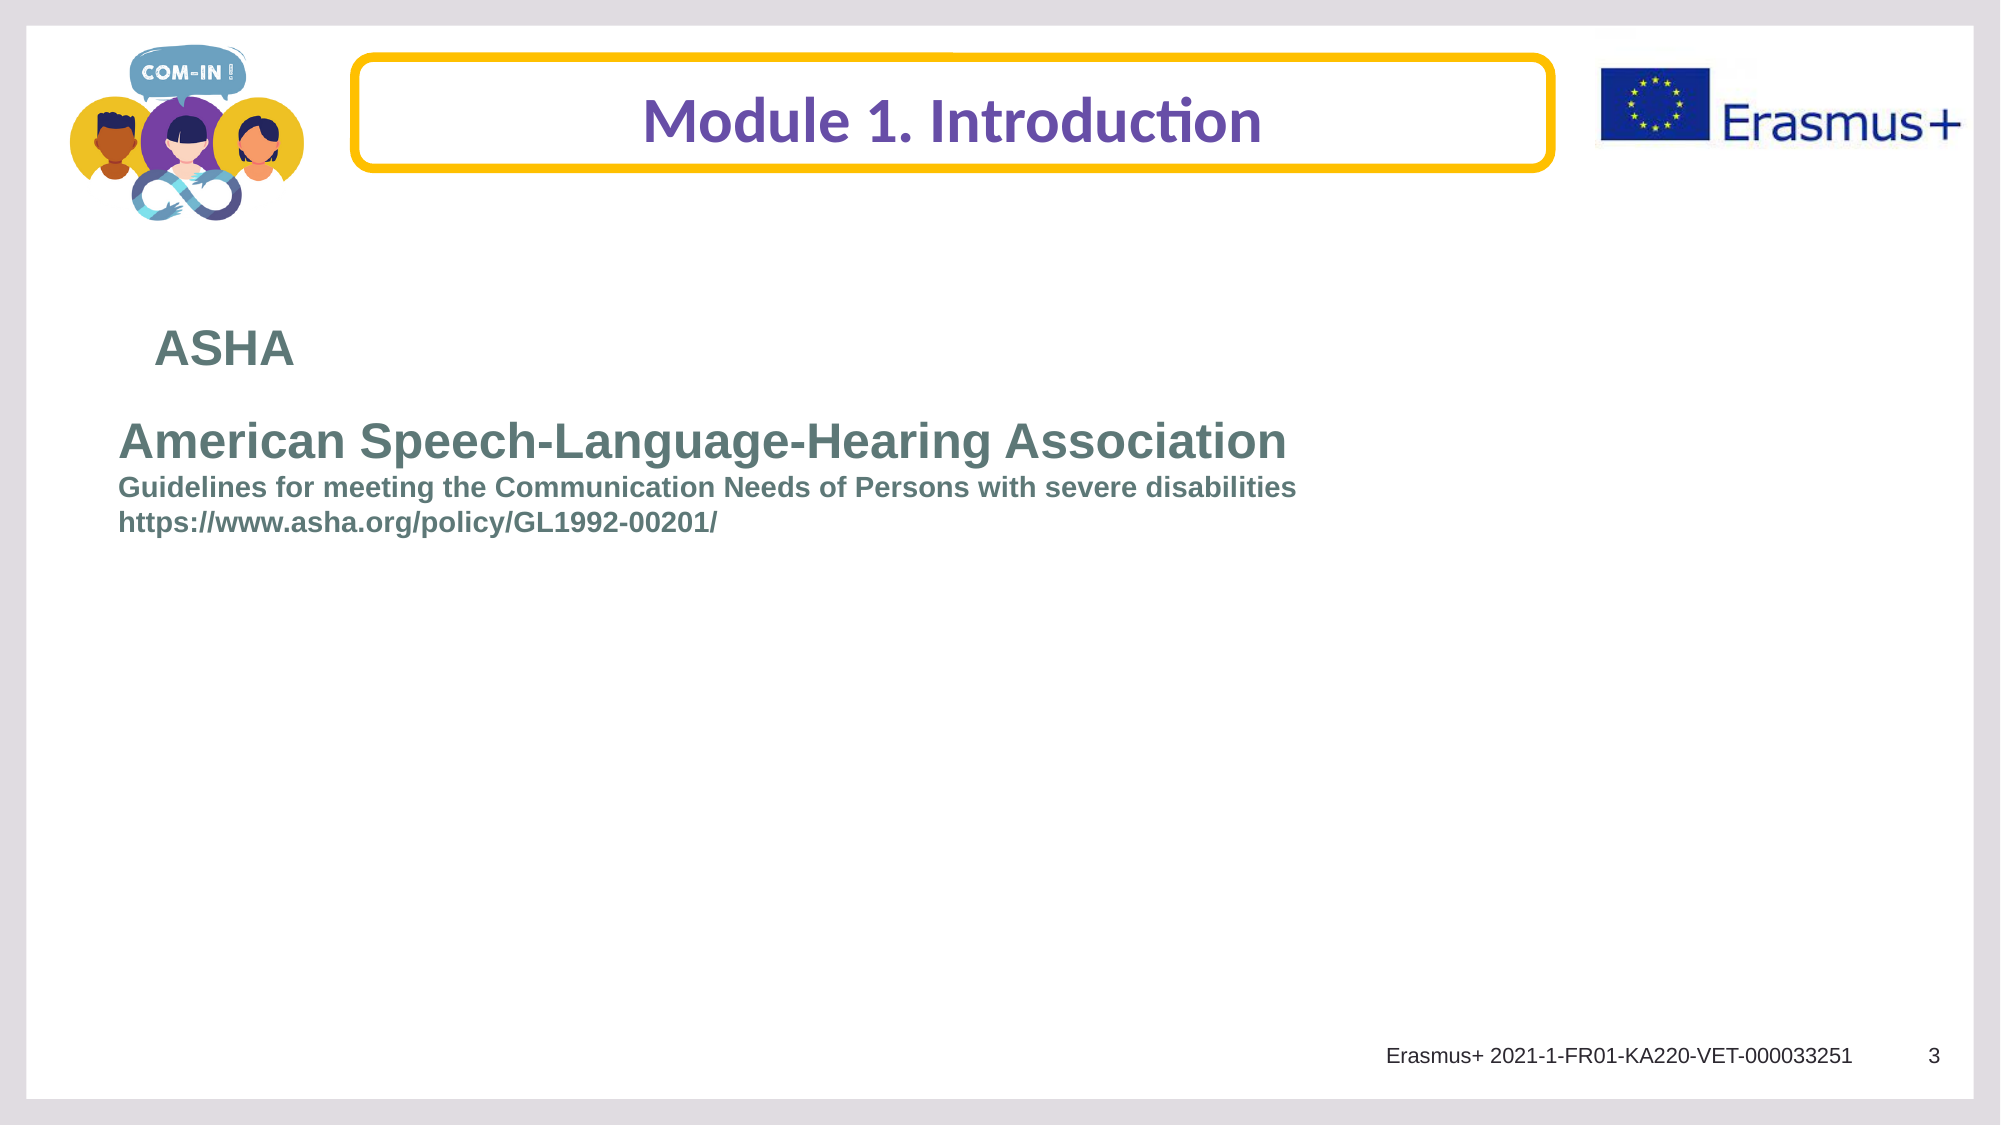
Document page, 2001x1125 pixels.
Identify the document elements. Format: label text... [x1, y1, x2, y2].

footer Erasmus+ 2021-1-FR01-KA220-VET-000033251 [1194, 1024, 1869, 1085]
text_box American Speech-Language-Hearing Association Guidelines for meeting the Communication Needs of Persons with severe disabilities https://www.asha.org/policy/GL1992-00201/ [103, 401, 1317, 546]
text_box Module 1. Introduction [354, 57, 1551, 169]
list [1595, 28, 1973, 240]
text_box ASHA [138, 307, 310, 383]
picture [66, 43, 308, 225]
slide_number 3 [1869, 1024, 1956, 1085]
